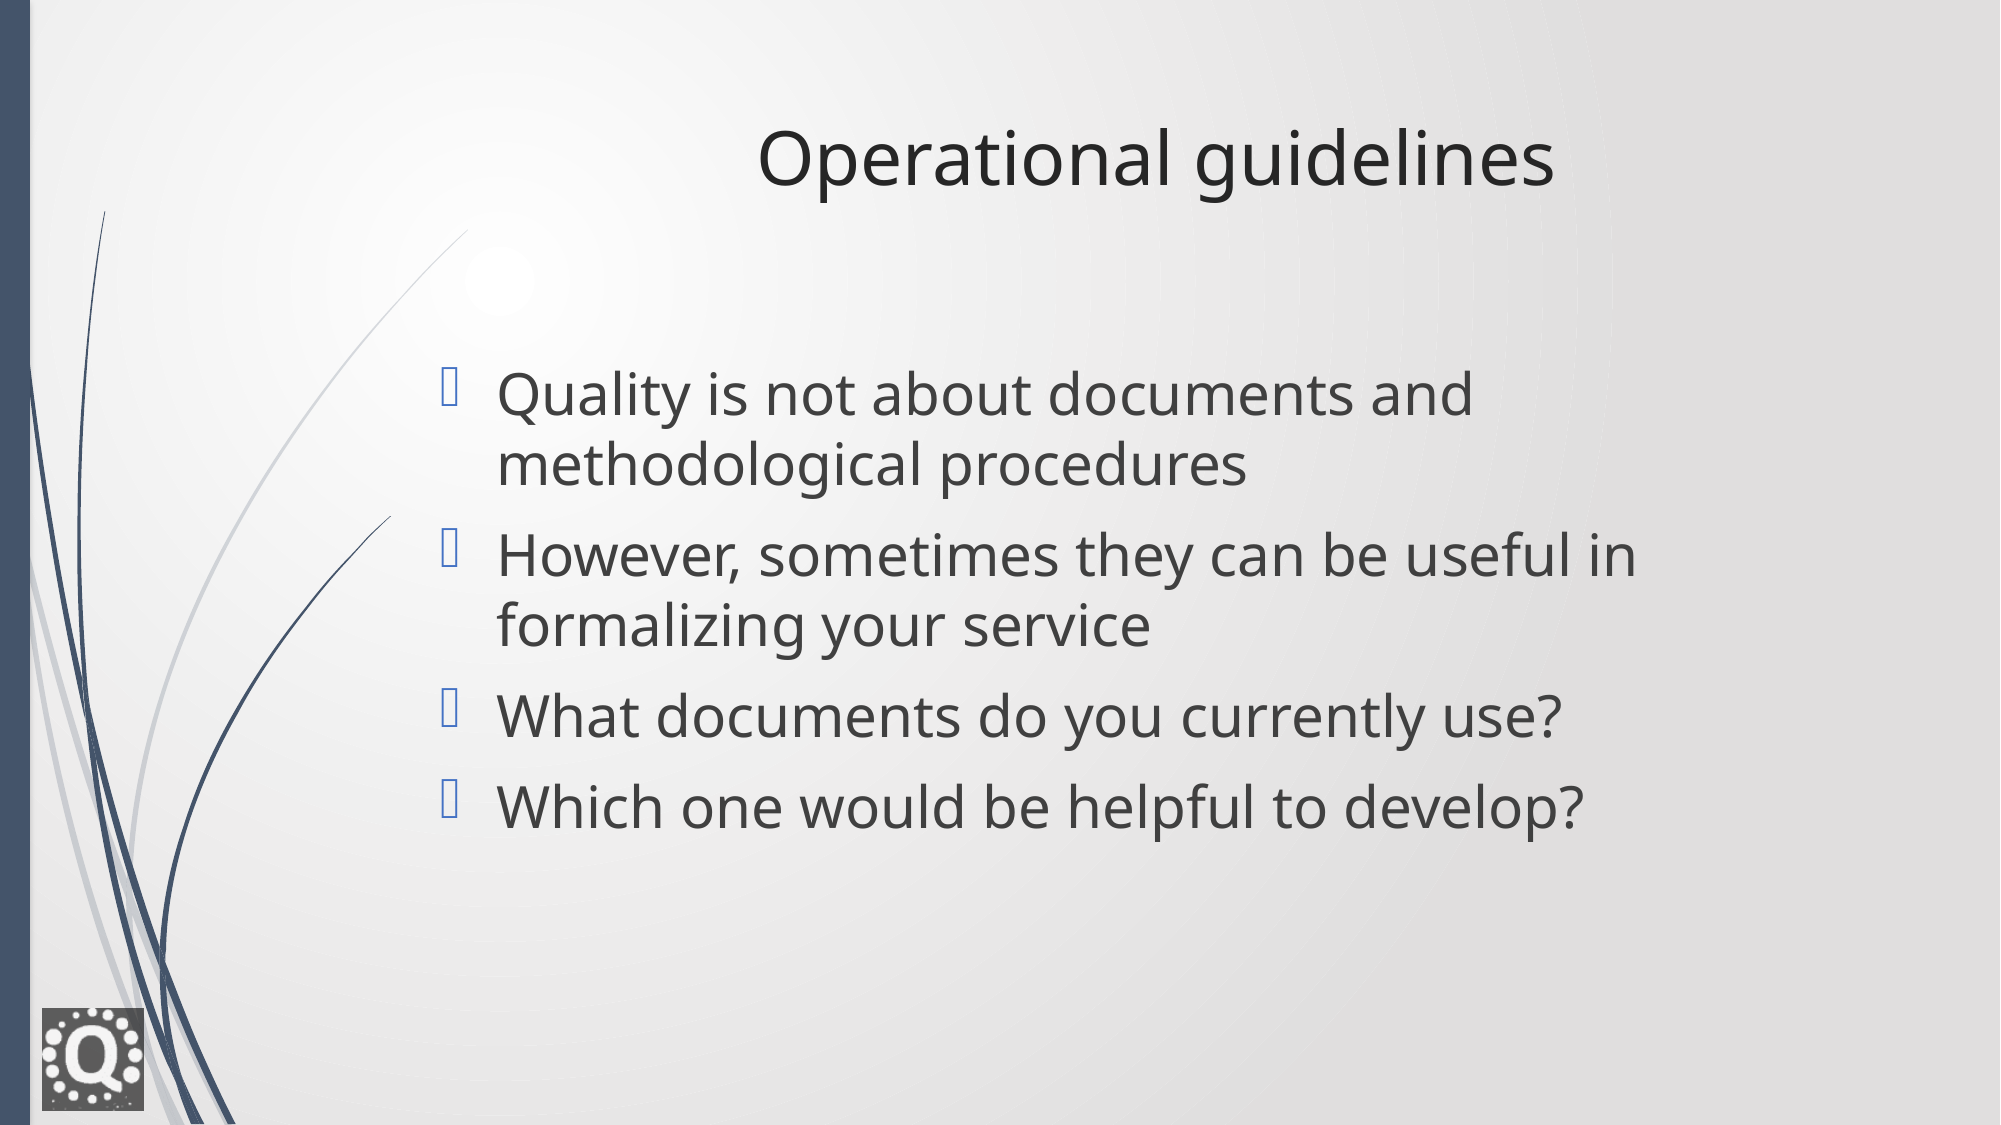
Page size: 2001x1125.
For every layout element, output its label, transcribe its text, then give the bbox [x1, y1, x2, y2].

picture [42, 1008, 144, 1111]
title Operational guidelines [425, 102, 1888, 313]
list Quality is not about documents and methodological procedures However, sometimes they can be useful in formalizing your service What documents do you currently use? Which one would be helpful to develop? [424, 350, 1888, 970]
